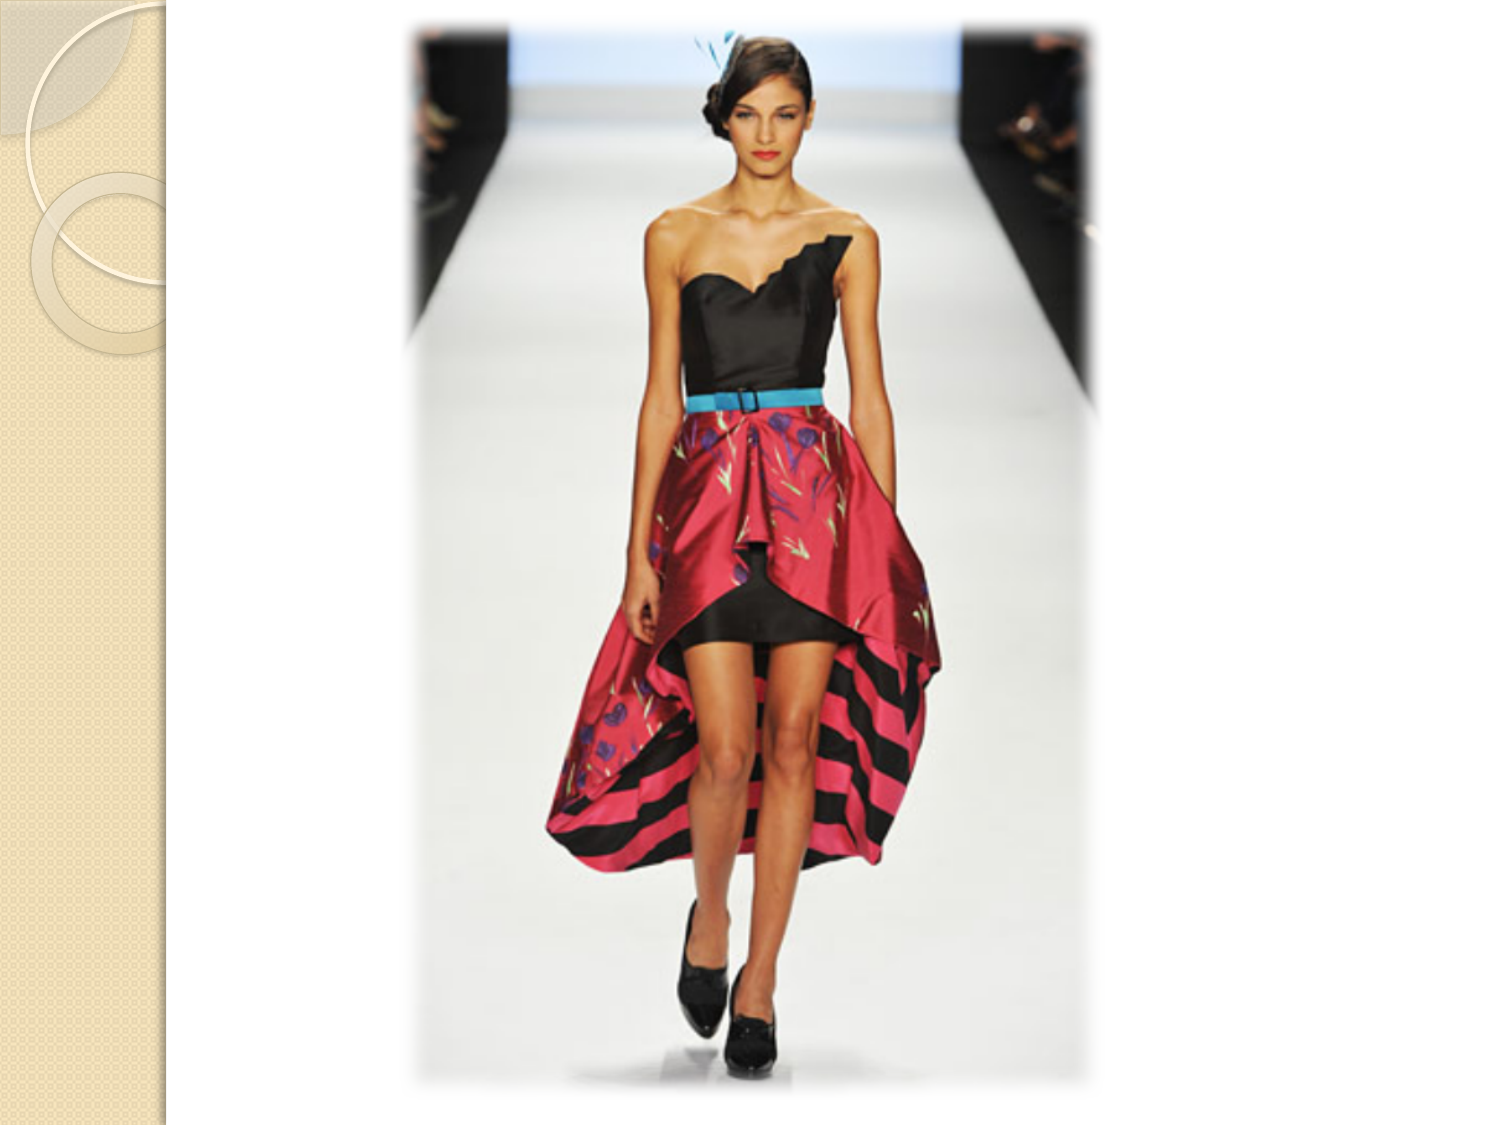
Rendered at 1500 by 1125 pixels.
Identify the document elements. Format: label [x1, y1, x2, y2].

picture [399, 15, 1106, 1101]
